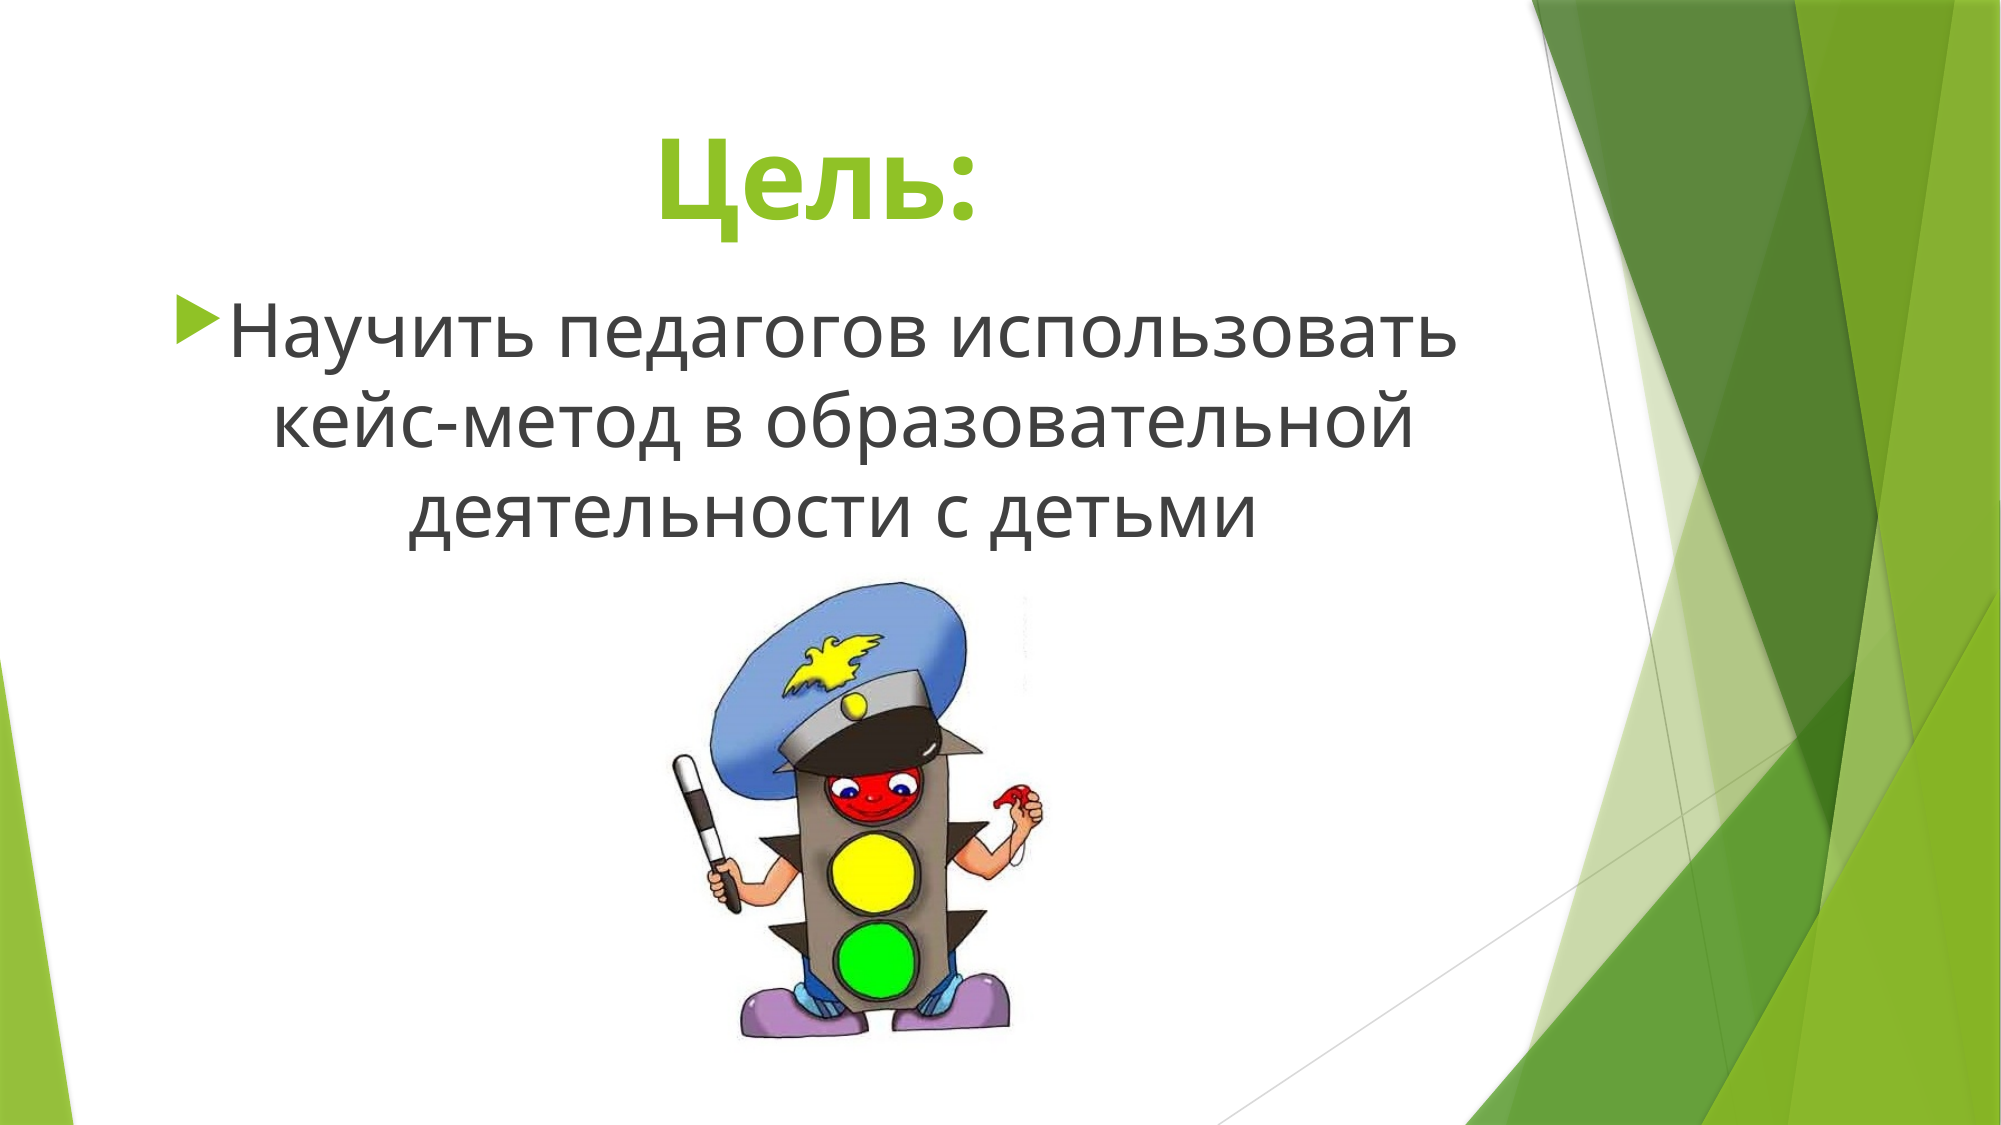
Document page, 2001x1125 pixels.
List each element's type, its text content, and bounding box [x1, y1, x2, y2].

picture [549, 572, 1201, 1058]
title Цель: [111, 99, 1522, 274]
list Научить педагогов использовать кейс-метод в образовательной деятельности с детьми [111, 274, 1522, 912]
